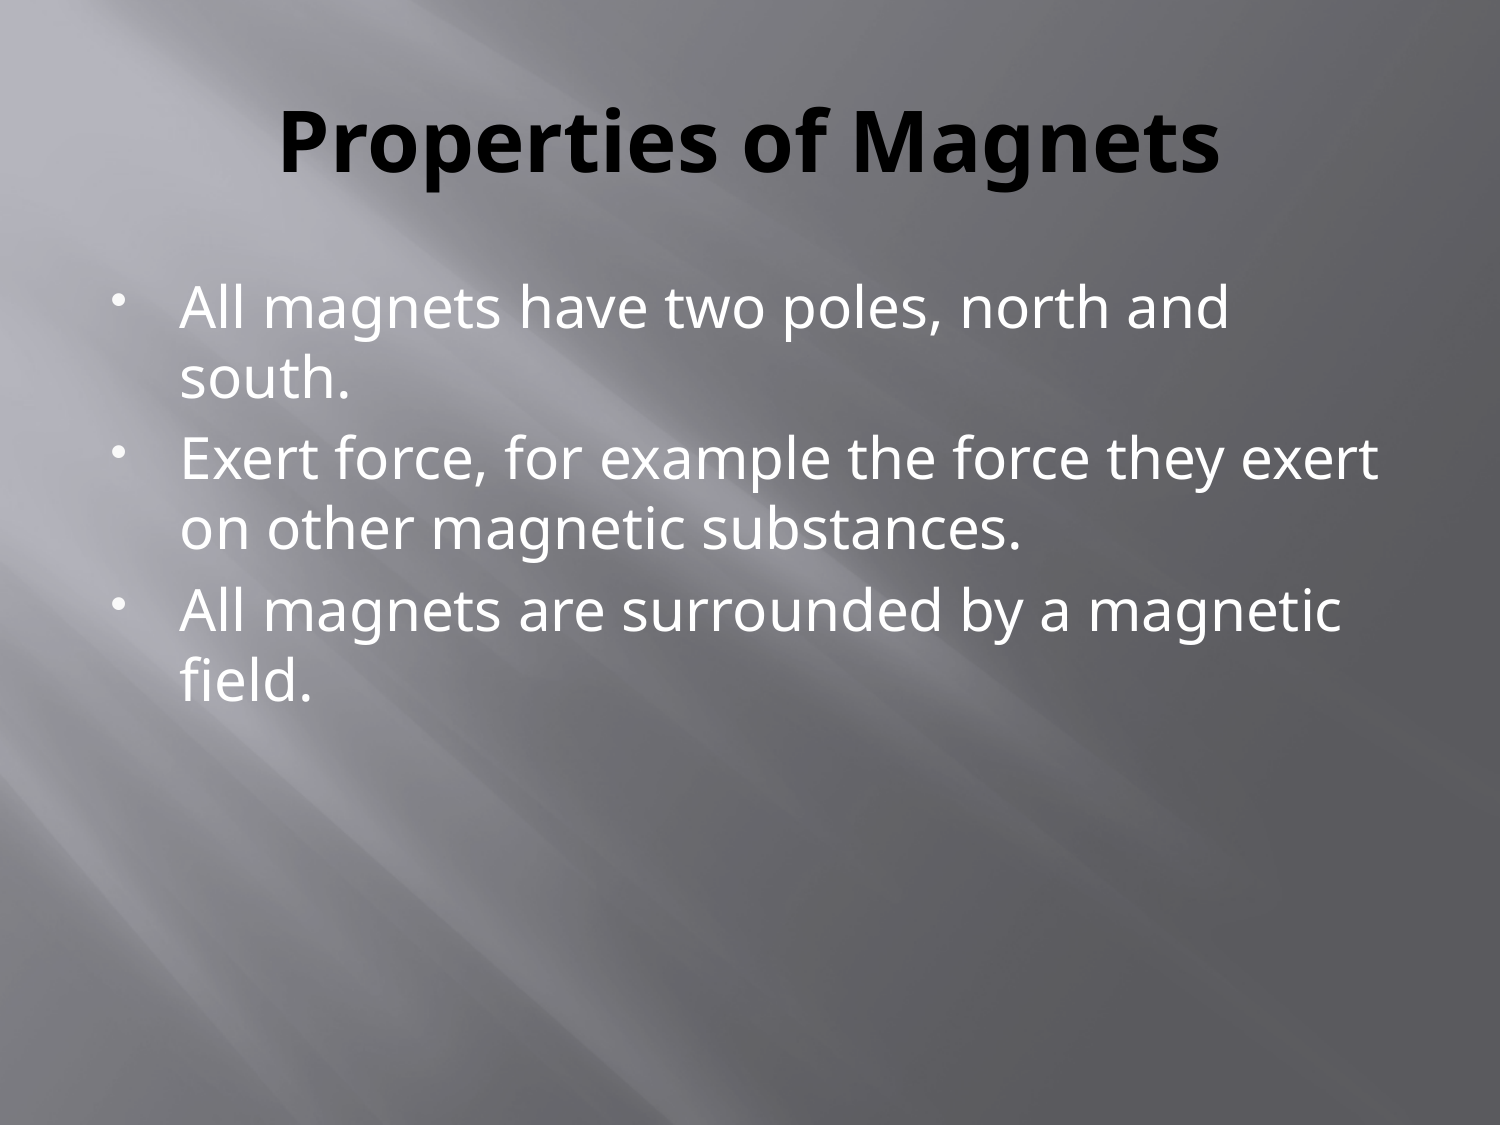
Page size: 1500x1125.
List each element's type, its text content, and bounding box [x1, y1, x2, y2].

title Properties of Magnets [75, 45, 1425, 233]
list All magnets have two poles, north and south. Exert force, for example the force they exert on other magnetic substances. All magnets are surrounded by a magnetic field. [75, 262, 1425, 1035]
